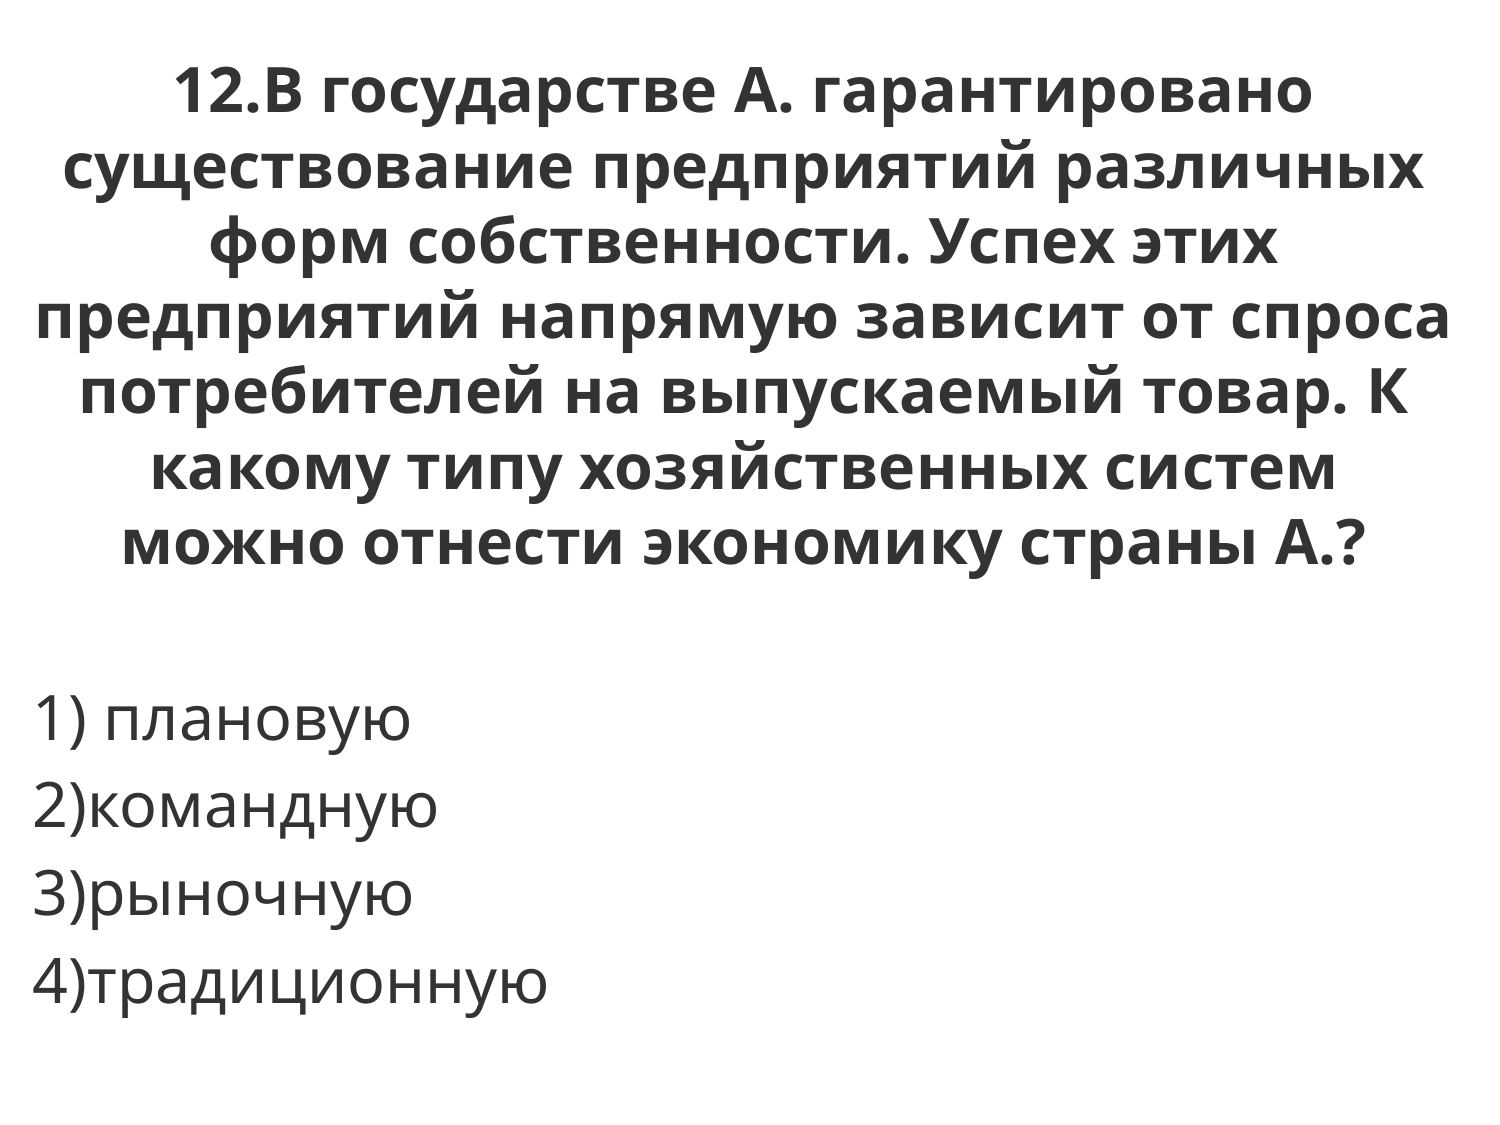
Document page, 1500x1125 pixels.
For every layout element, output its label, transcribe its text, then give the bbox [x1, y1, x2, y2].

list 12.В государстве А. гарантировано существование предприятий различных форм собственности. Успех этих предприятий напрямую зависит от спроса потребителей на выпускаемый товар. К какому типу хозяйственных систем можно отнести экономику страны А.? 1) плановую 2)командную 3)рыночную 4)традиционную [17, 42, 1471, 1094]
